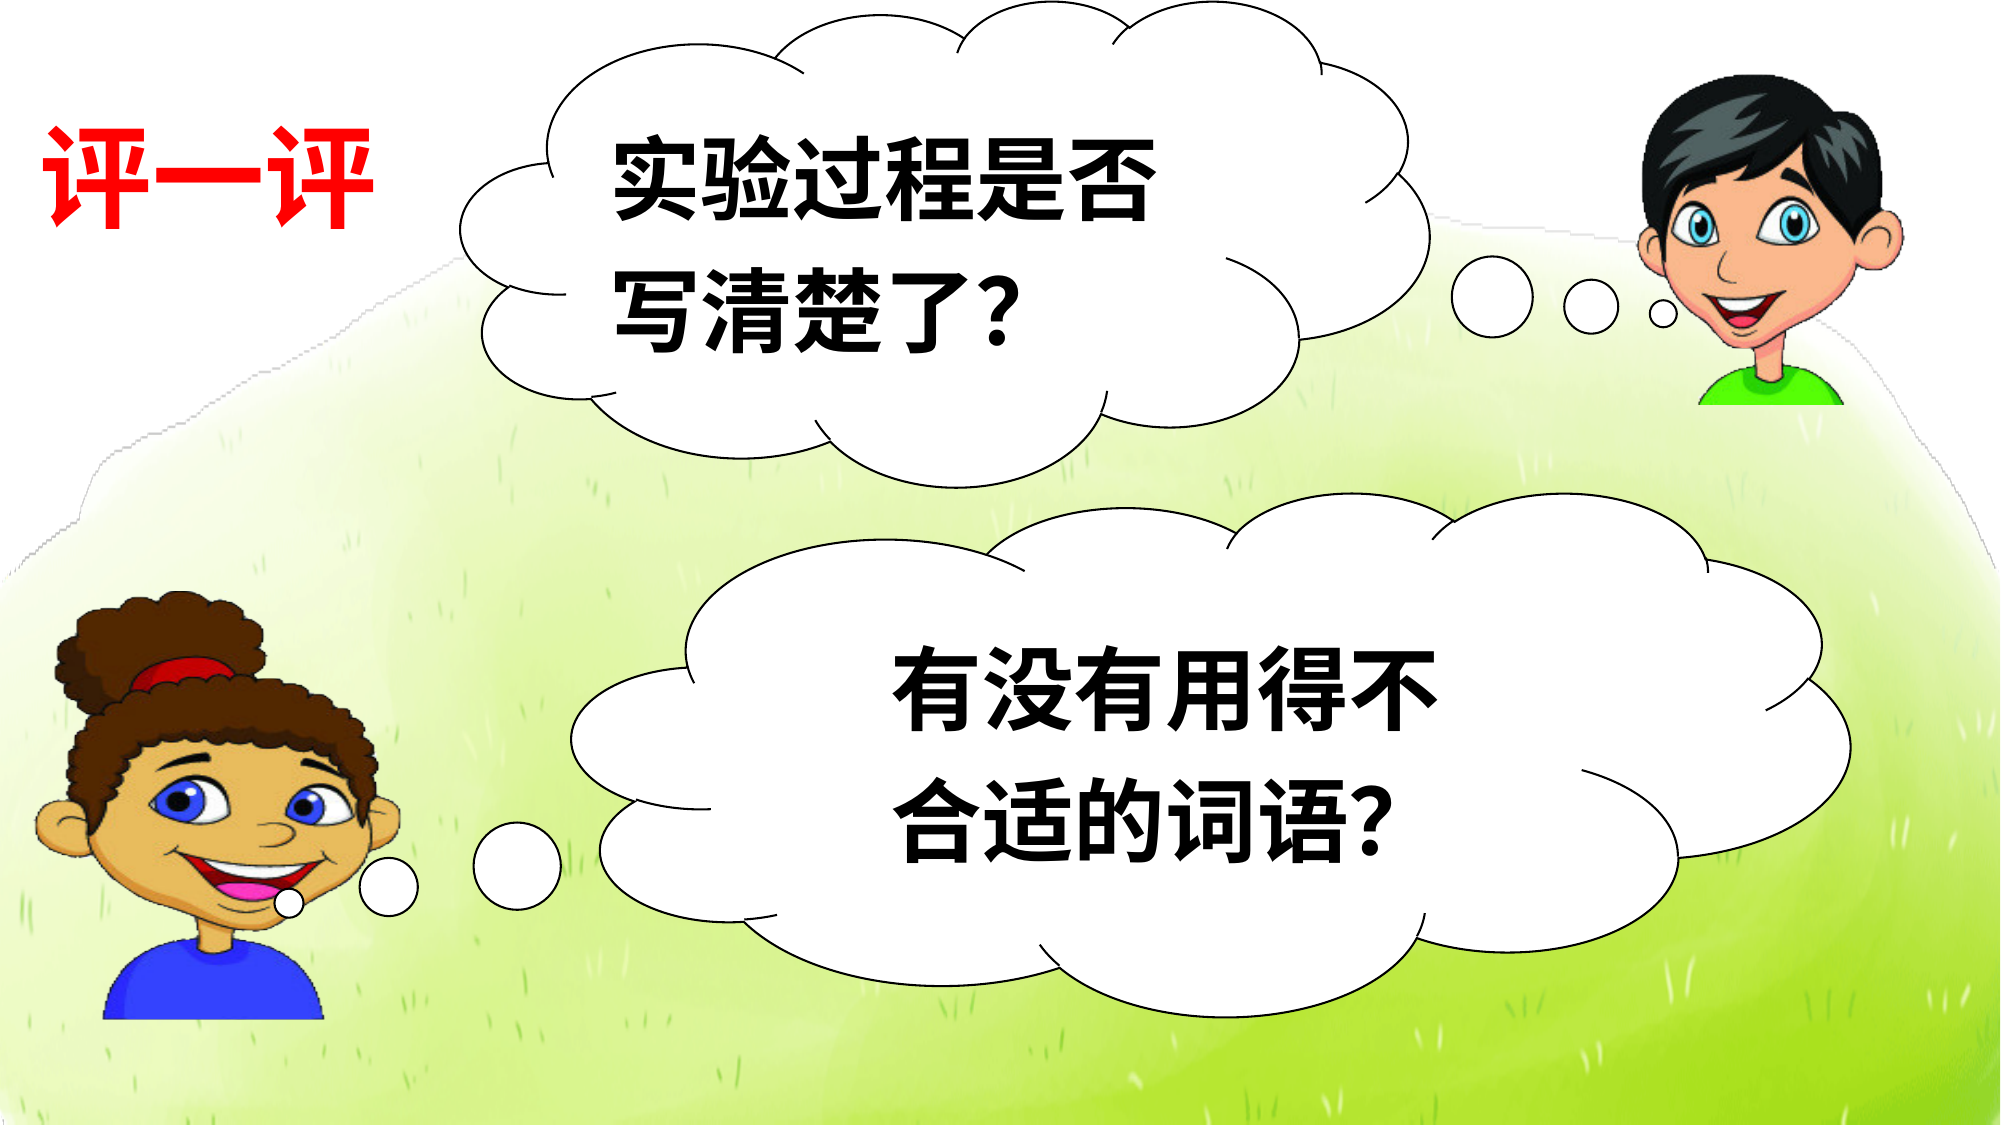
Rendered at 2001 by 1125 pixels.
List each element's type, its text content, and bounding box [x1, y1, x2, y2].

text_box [460, 0, 1950, 486]
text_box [24, 491, 1850, 1023]
picture [0, 0, 2001, 1125]
text_box 评一评 [24, 32, 460, 250]
